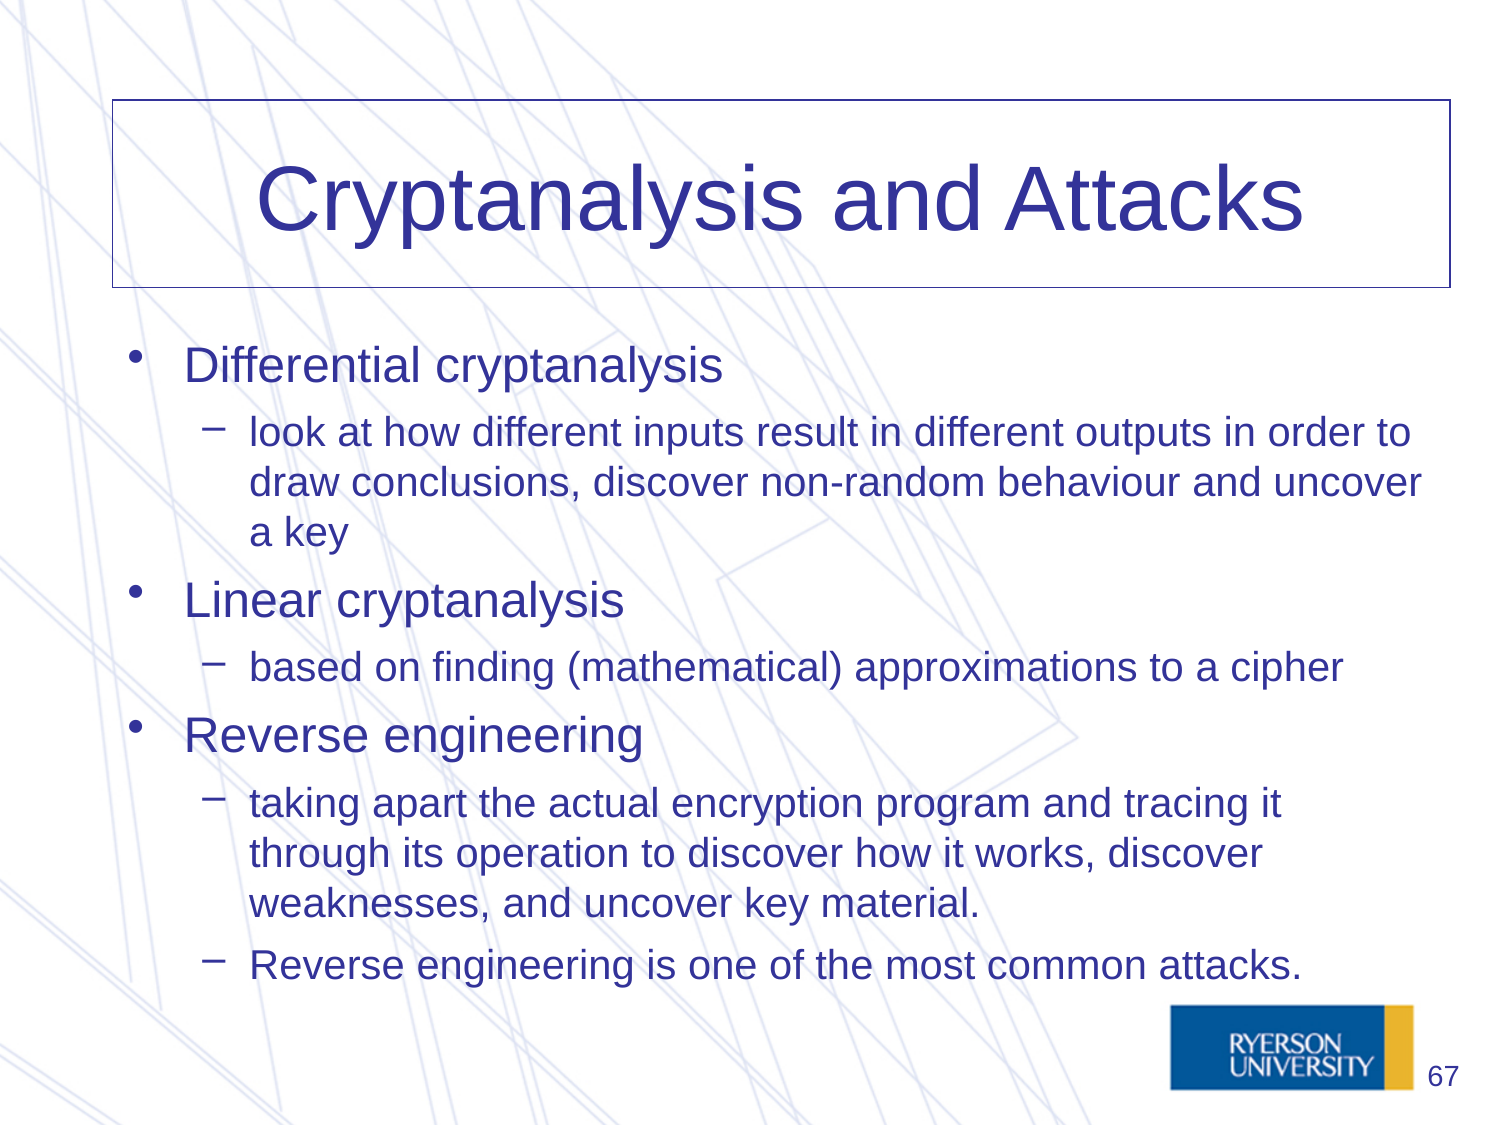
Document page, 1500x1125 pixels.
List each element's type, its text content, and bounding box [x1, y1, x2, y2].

list Differential cryptanalysis look at how different inputs result in different outputs in order to draw conclusions, discover non-random behaviour and uncover a key Linear cryptanalysis based on finding (mathematical) approximations to a cipher Reverse engineering taking apart the actual encryption program and tracing it through its operation to discover how it works, discover weaknesses, and uncover key material. Reverse engineering is one of the most common attacks. [112, 324, 1451, 1001]
picture [0, 0, 1500, 1125]
slide_number 67 [1399, 1049, 1476, 1113]
title Cryptanalysis and Attacks [112, 99, 1451, 288]
